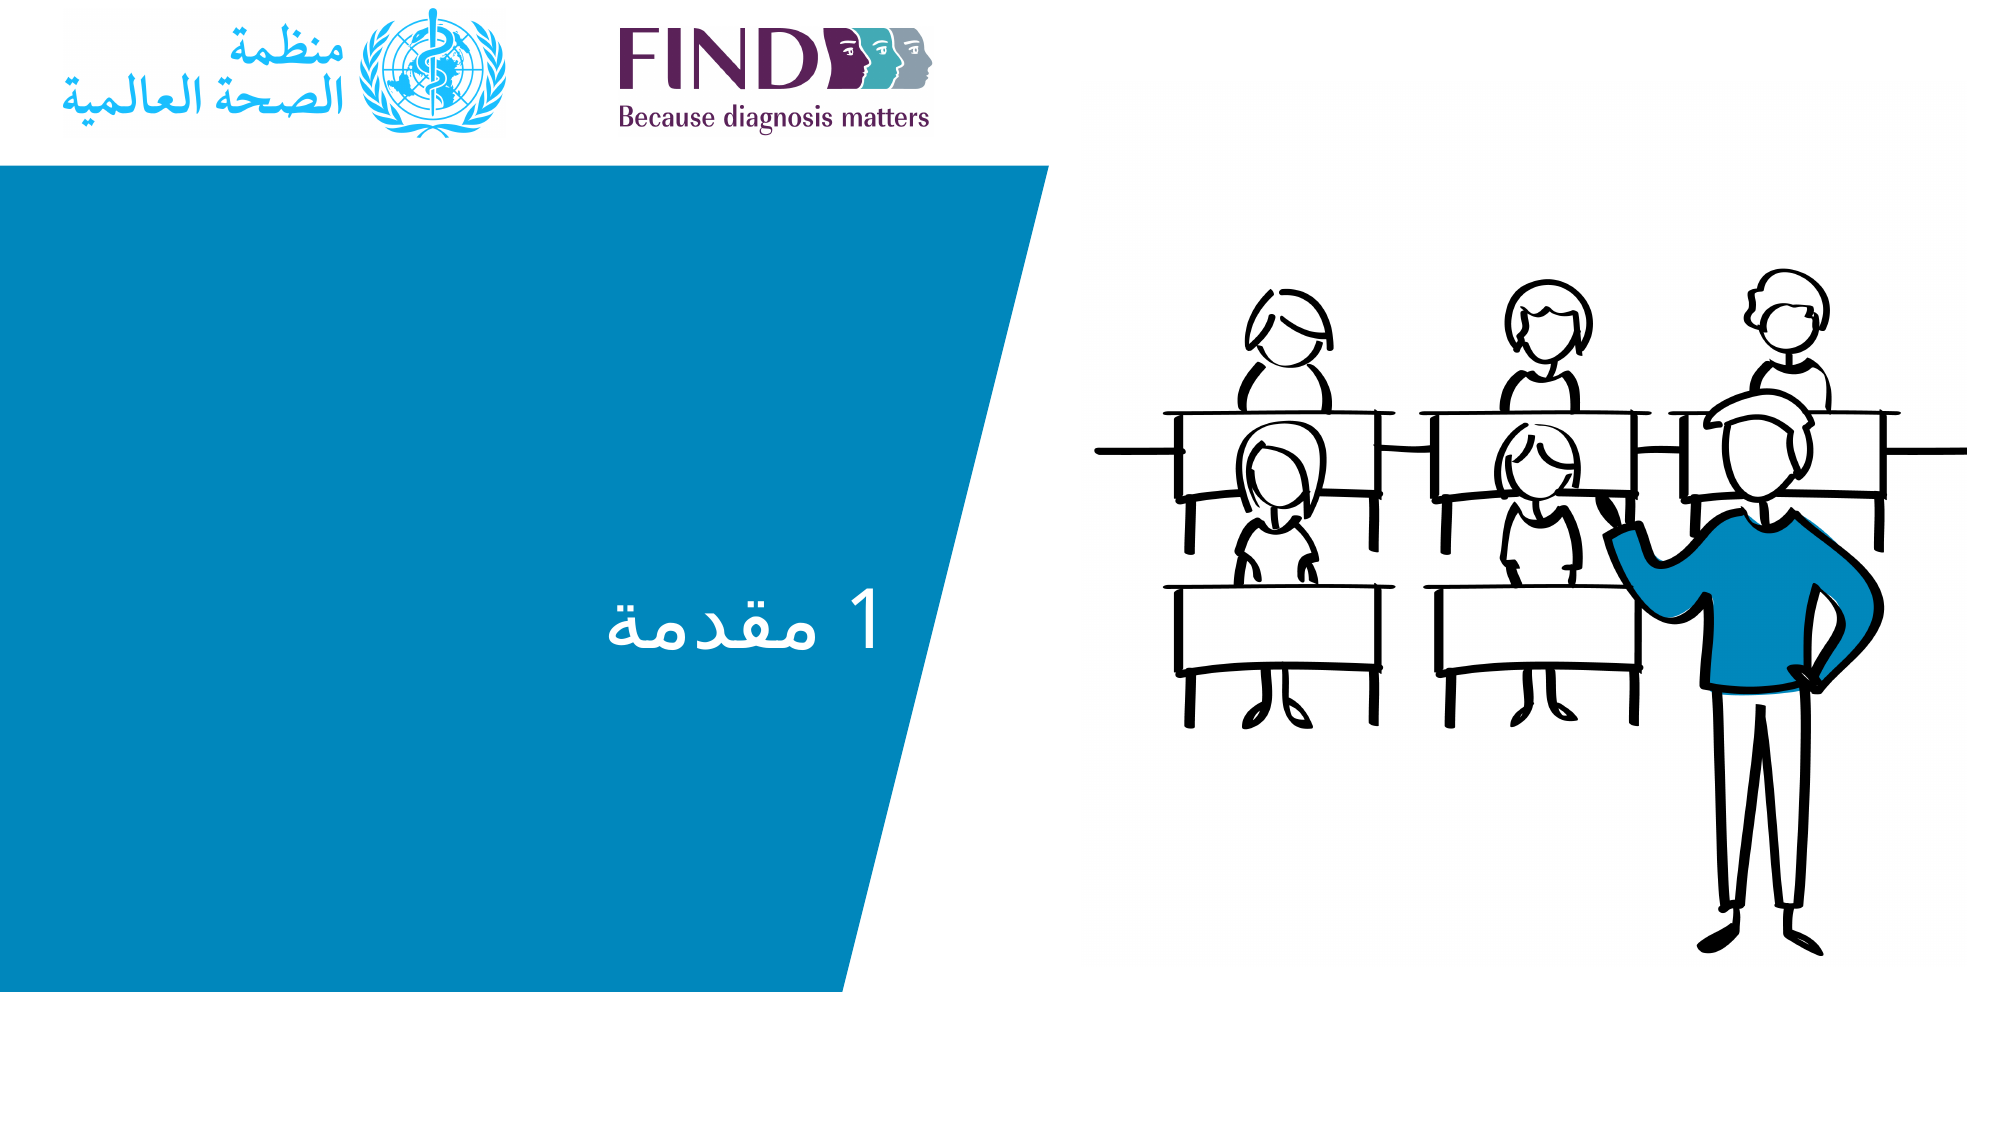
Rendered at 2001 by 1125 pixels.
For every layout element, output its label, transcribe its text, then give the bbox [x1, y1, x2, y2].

picture [618, 26, 934, 137]
picture [63, 8, 506, 138]
title 1 مقدمة [137, 184, 891, 667]
picture [1081, 81, 1967, 967]
